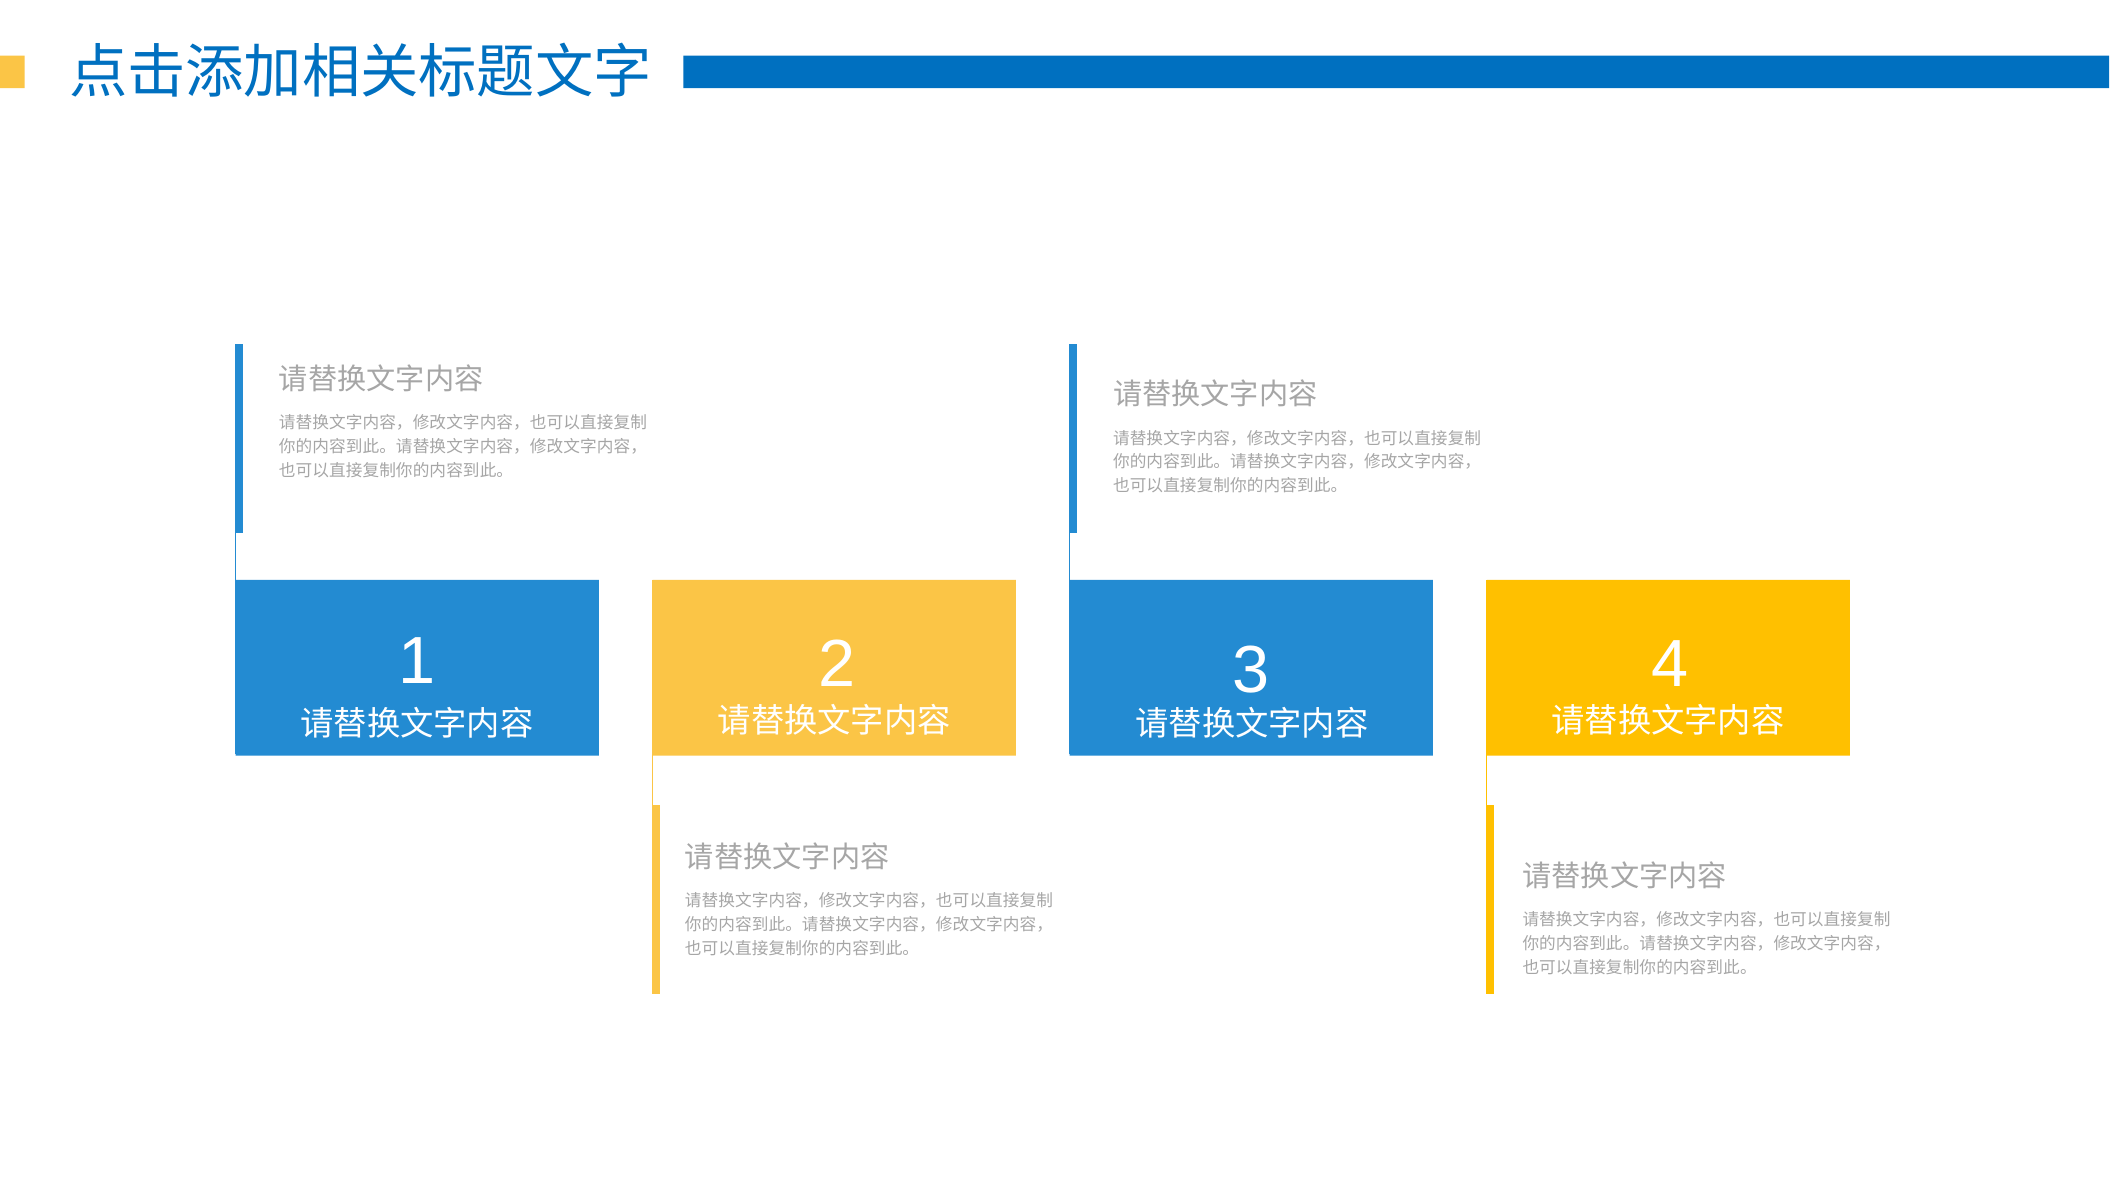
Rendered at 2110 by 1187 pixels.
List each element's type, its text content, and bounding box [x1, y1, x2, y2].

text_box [1069, 345, 1076, 579]
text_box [652, 579, 1016, 756]
text_box 请替换文字内容，修改文字内容，也可以直接复制你的内容到此。请替换文字内容，修改文字内容，也可以直接复制你的内容到此。 [1113, 423, 1490, 519]
text_box 请替换文字内容 [278, 344, 520, 404]
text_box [652, 756, 659, 994]
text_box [1486, 756, 1493, 994]
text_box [1069, 579, 1433, 756]
text_box 请替换文字内容 [1113, 360, 1355, 419]
text_box [682, 55, 2110, 89]
text_box 请替换文字内容 [1522, 841, 1764, 901]
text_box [1486, 579, 1850, 756]
text_box 请替换文字内容 [685, 822, 926, 882]
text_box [235, 345, 242, 579]
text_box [235, 579, 599, 756]
text_box 请替换文字内容，修改文字内容，也可以直接复制你的内容到此。请替换文字内容，修改文字内容，也可以直接复制你的内容到此。 [685, 885, 1062, 981]
text_box [0, 55, 26, 89]
text_box 请替换文字内容，修改文字内容，也可以直接复制你的内容到此。请替换文字内容，修改文字内容，也可以直接复制你的内容到此。 [1522, 904, 1899, 1000]
text_box 点击添加相关标题文字 [54, 26, 667, 112]
text_box 请替换文字内容，修改文字内容，也可以直接复制你的内容到此。请替换文字内容，修改文字内容，也可以直接复制你的内容到此。 [278, 407, 655, 503]
